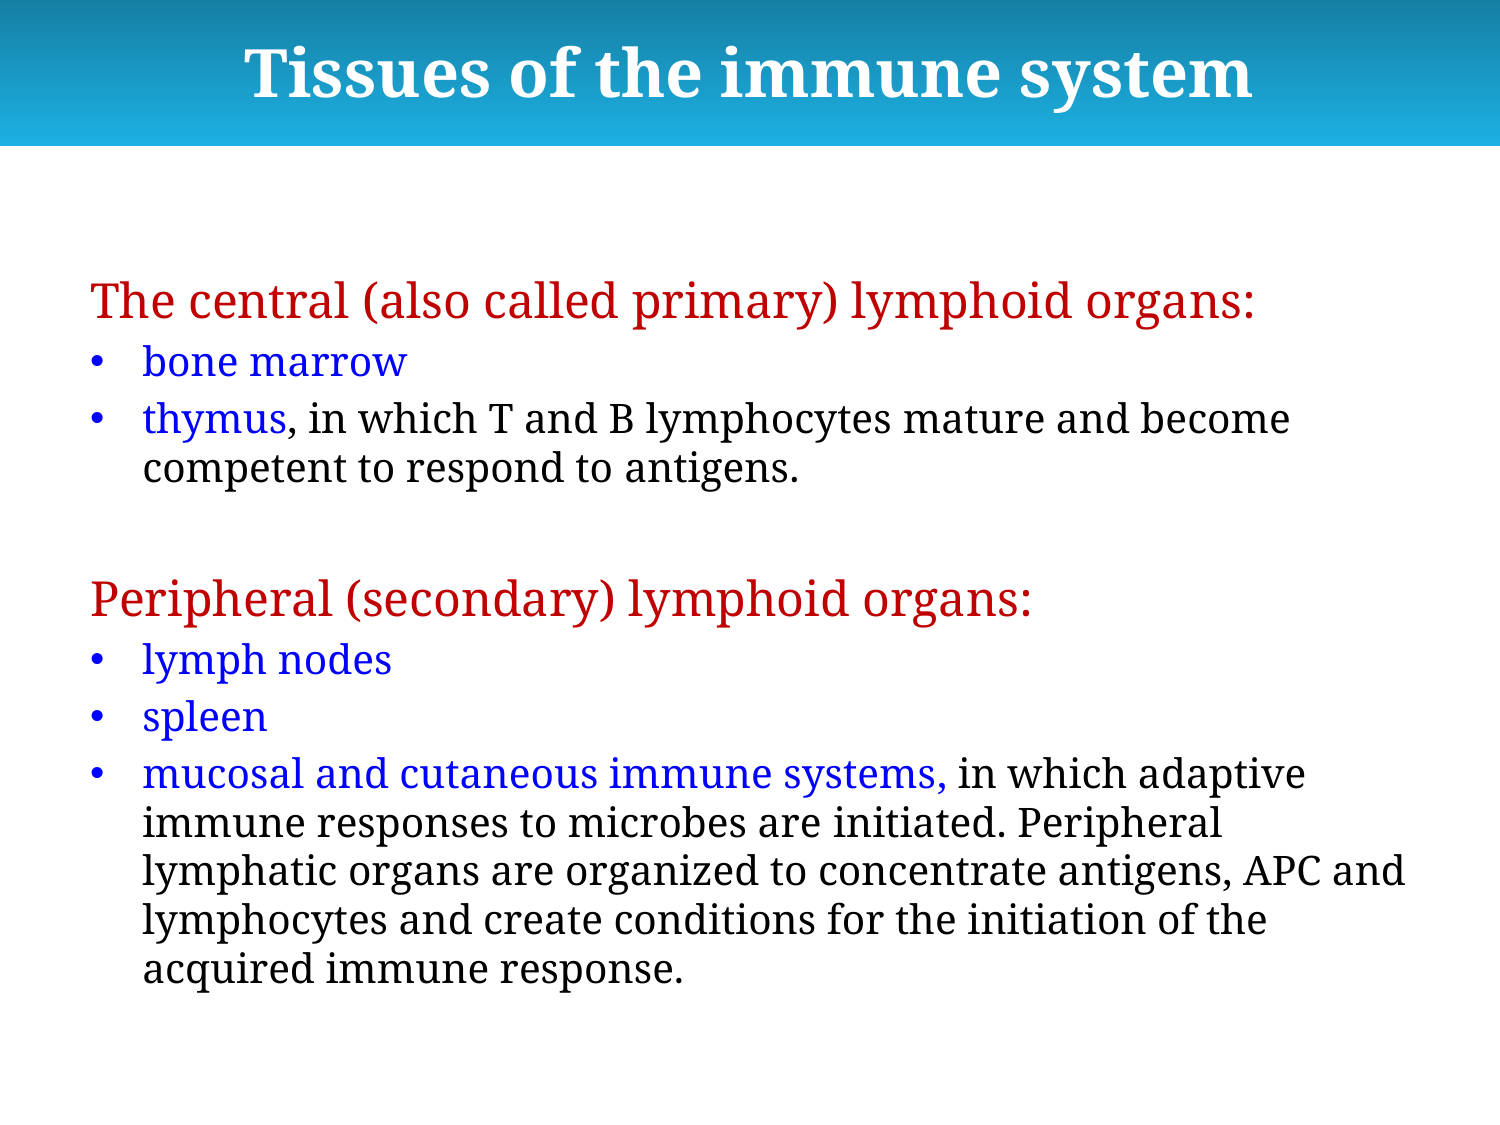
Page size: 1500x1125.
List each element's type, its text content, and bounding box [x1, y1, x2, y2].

text_box Tissues of the immune system [0, 0, 1500, 146]
list The central (also called primary) lymphoid organs: bone marrow thymus, in which T and B lymphocytes mature and become competent to respond to antigens. Peripheral (secondary) lymphoid organs: lymph nodes spleen mucosal and cutaneous immune systems, in which adaptive immune responses to microbes are initiated. Peripheral lymphatic organs are organized to concentrate antigens, APC and lymphocytes and create conditions for the initiation of the acquired immune response. [75, 262, 1425, 1005]
